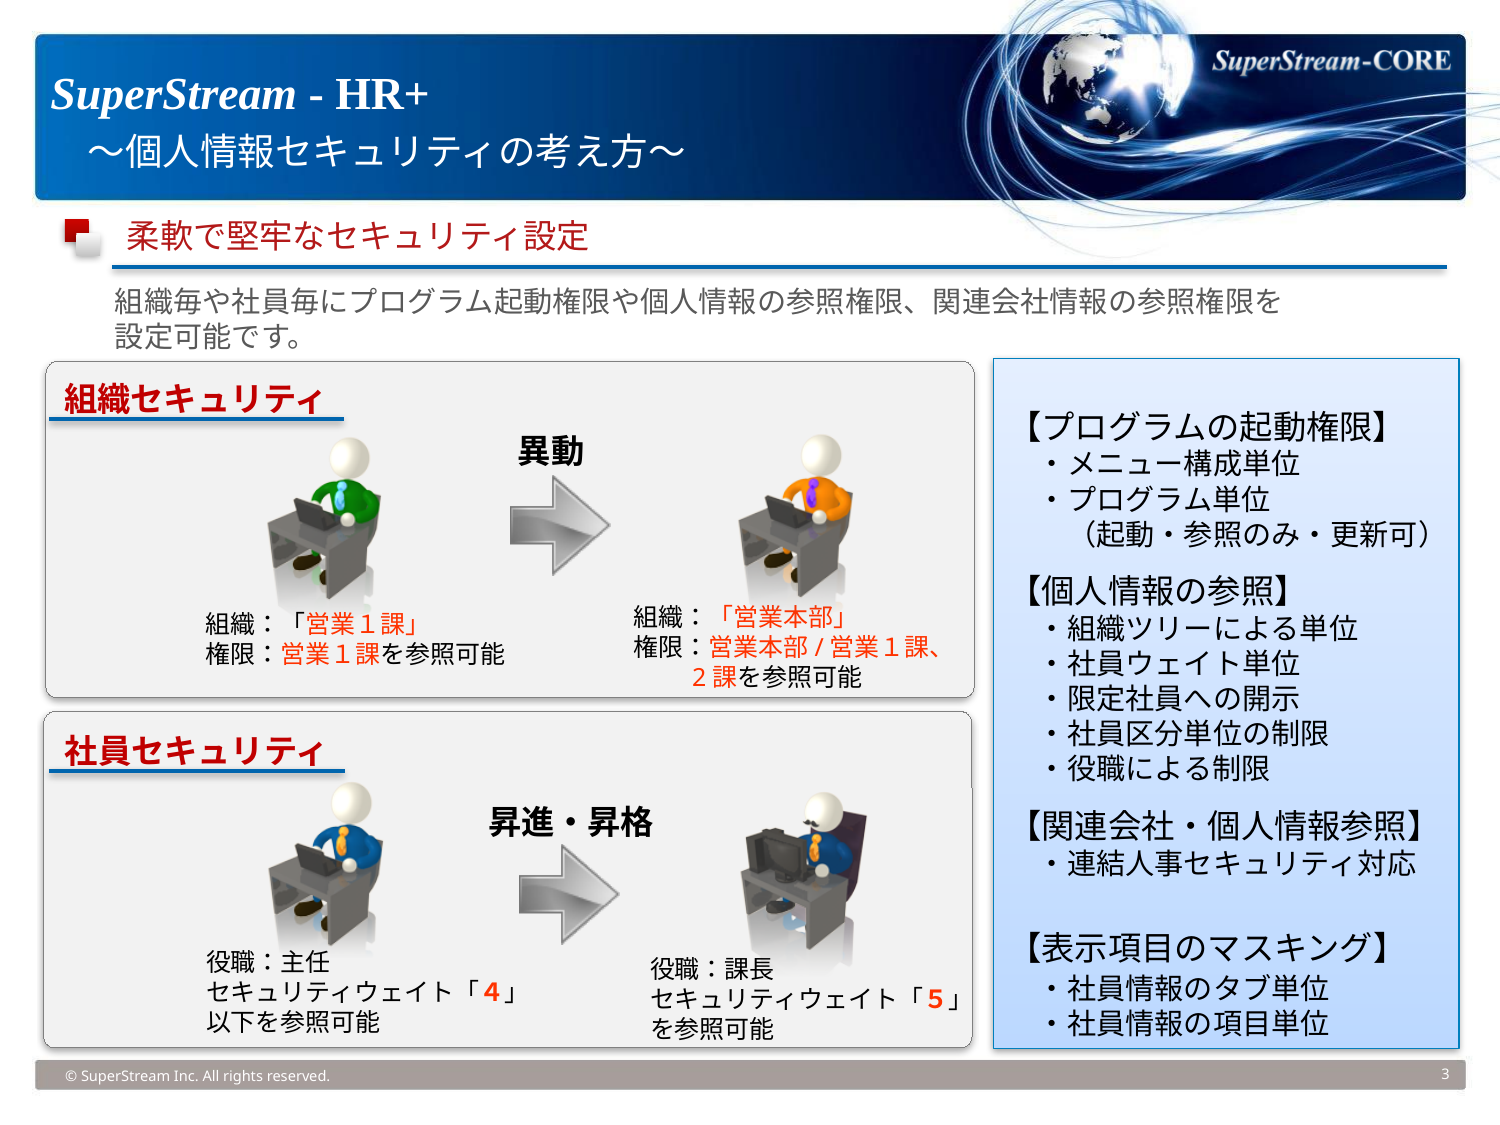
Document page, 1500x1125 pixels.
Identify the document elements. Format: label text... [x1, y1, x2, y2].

text_box 組織：「営業１課」 権限：営業１課を参照可能 [190, 600, 521, 676]
text_box 組織：「営業本部」 権限：営業本部/営業１課、 2課を参照可能 [618, 593, 970, 699]
text_box 組織セキュリティ [64, 430, 215, 439]
text_box [43, 711, 973, 1048]
footer © SuperStream Inc. All rights reserved. [50, 1059, 423, 1094]
text_box [45, 361, 975, 698]
text_box 組織セキュリティ [64, 359, 215, 415]
text_box 役職：主任 セキュリティウェイト「４」 以下を参照可能 [191, 939, 545, 1044]
picture [0, 0, 1500, 1125]
text_box 組織毎や社員毎にプログラム起動権限や個人情報の参照権限、関連会社情報の参照権限を 設定可能です。 [100, 275, 1459, 361]
text_box 柔軟で堅牢なセキュリティ設定 [112, 208, 1294, 263]
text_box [64, 219, 101, 256]
text_box [1074, 163, 1385, 214]
text_box 社員セキュリティ [64, 712, 215, 767]
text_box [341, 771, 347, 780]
text_box 異動 [498, 422, 604, 478]
text_box 昇進・昇格 [449, 793, 693, 849]
text_box 【プログラムの起動権限】 ・メニュー構成単位 ・プログラム単位 （起動・参照のみ・更新可） 【個人情報の参照】 ・組織ツリーによる単位 ・社員ウェイト単位 ・限定社員への開示 ・社員区分単位の制限 ・役職による制限 【関連会社・個人情報参照】 ・連結人事セキュリティ対応 【表示項目のマスキング】 ・社員情報のタブ単位 ・社員情報の項目単位 [993, 358, 1460, 1049]
text_box SuperStream - HR+ ～個人情報セキュリティの考え方～ [35, 37, 1148, 200]
text_box 社員セキュリティ [64, 782, 215, 791]
slide_number 3 [1331, 1060, 1450, 1090]
text_box 役職：課長 セキュリティウェイト「５」 を参照可能 [635, 946, 988, 1051]
